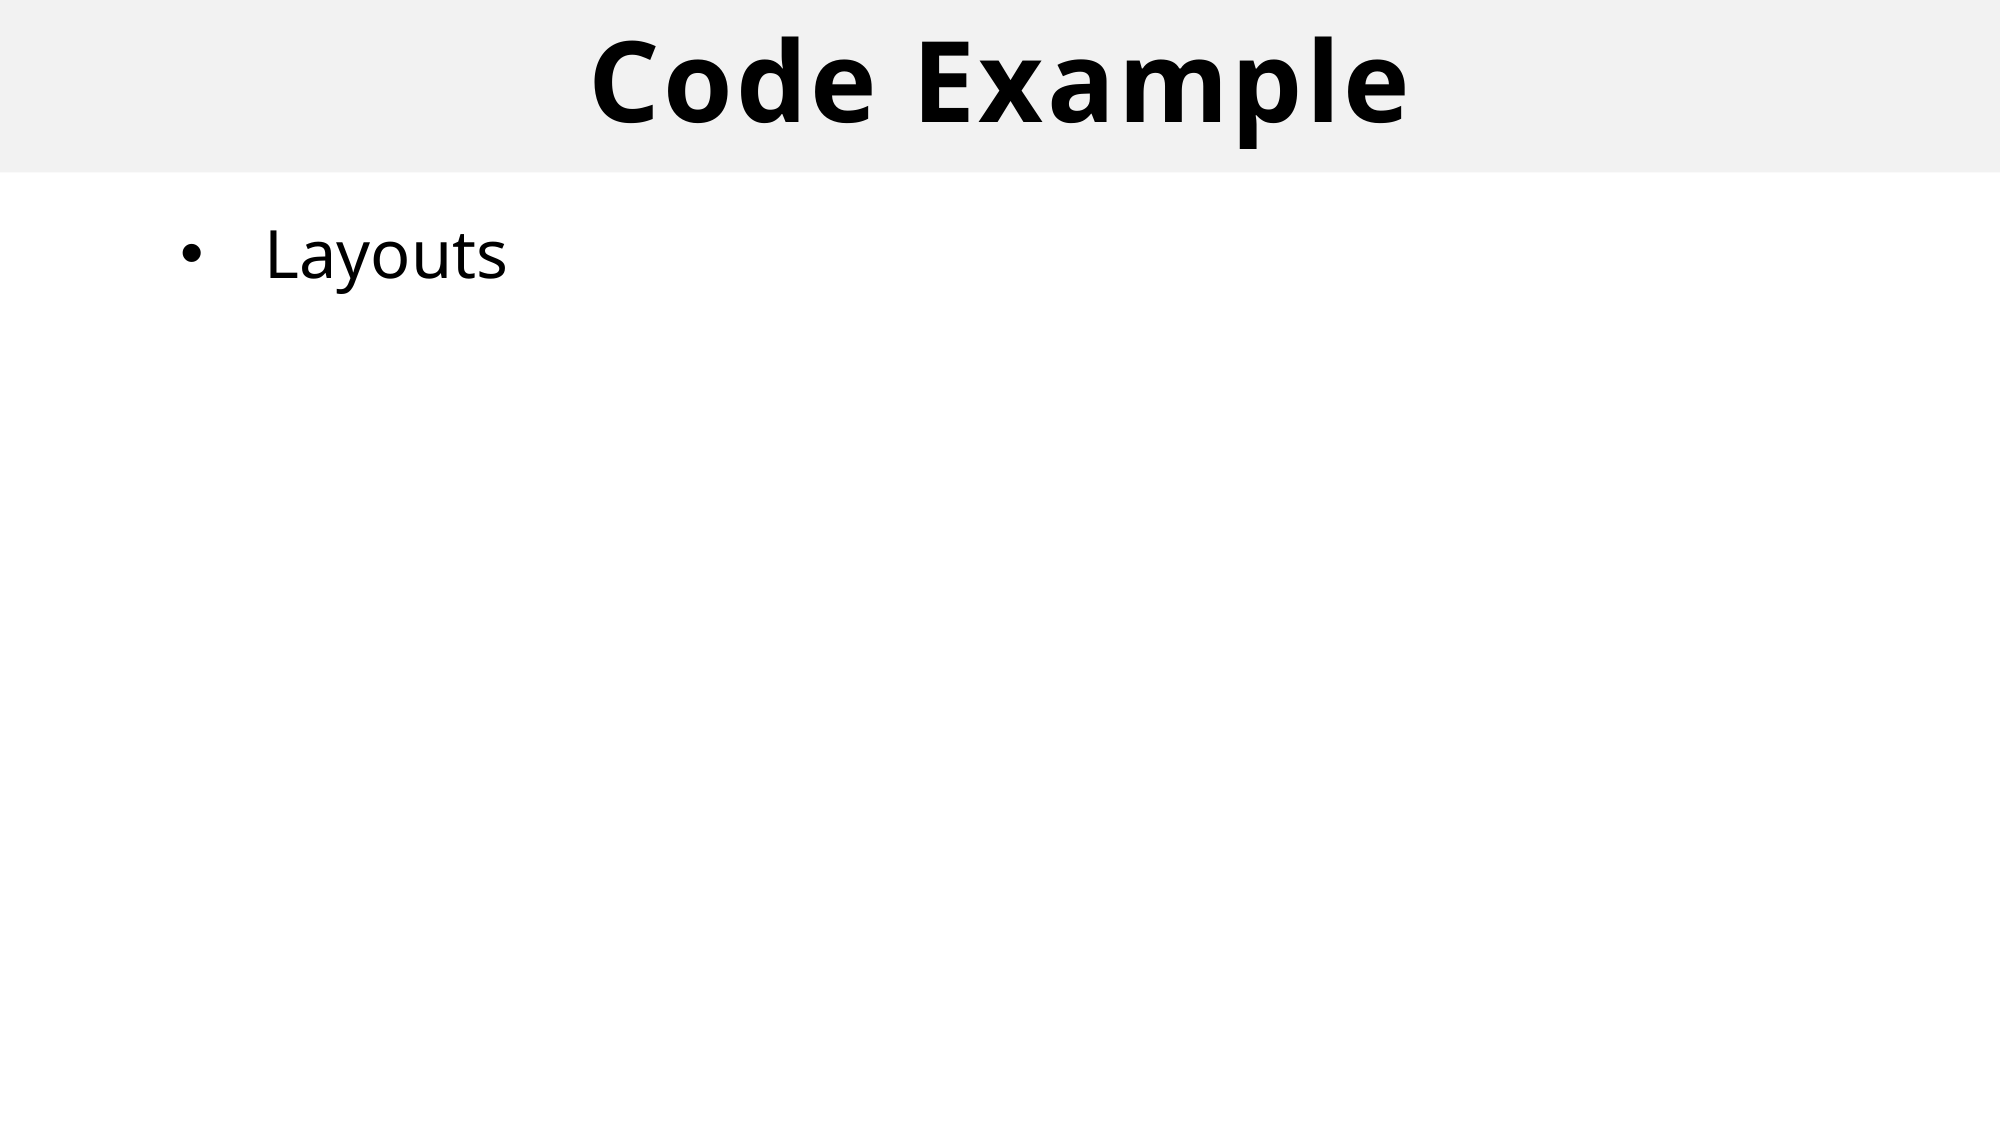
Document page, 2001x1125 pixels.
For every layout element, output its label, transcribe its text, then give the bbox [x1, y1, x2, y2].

text_box Layouts [0, 172, 2000, 333]
title Code Example [0, 0, 2000, 172]
